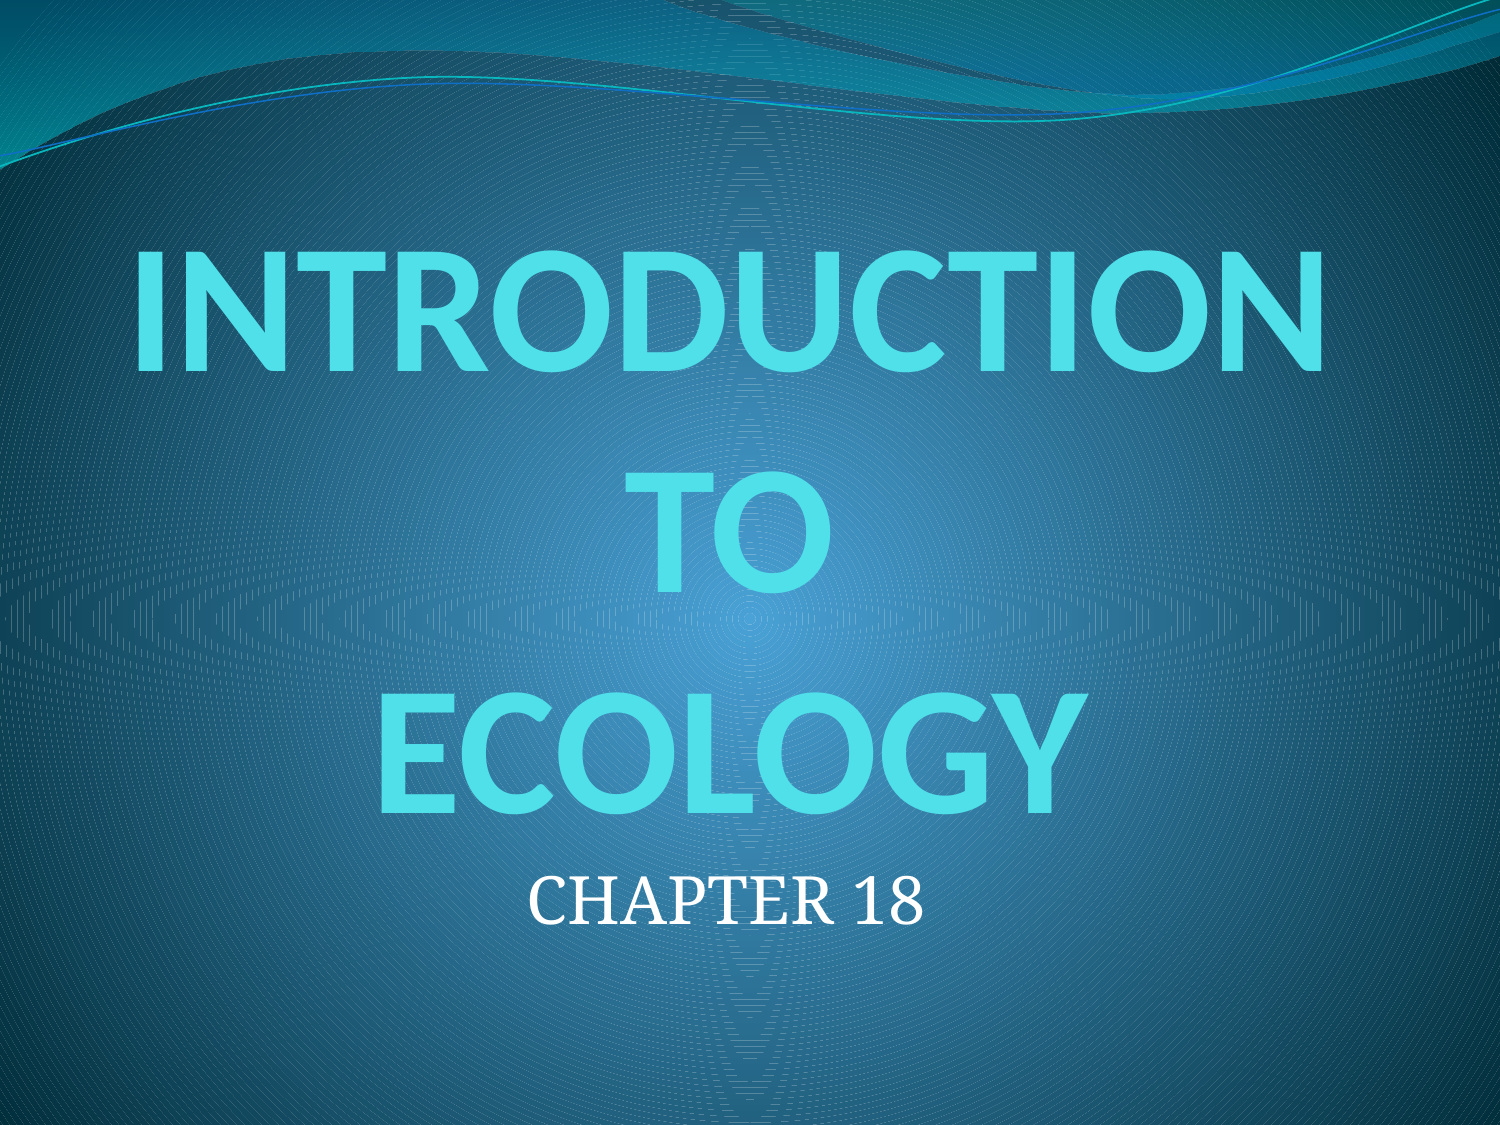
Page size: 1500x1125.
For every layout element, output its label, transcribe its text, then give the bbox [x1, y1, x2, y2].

title INTRODUCTION TO ECOLOGY [87, 187, 1376, 849]
subtitle CHAPTER 18 [87, 849, 1376, 1038]
